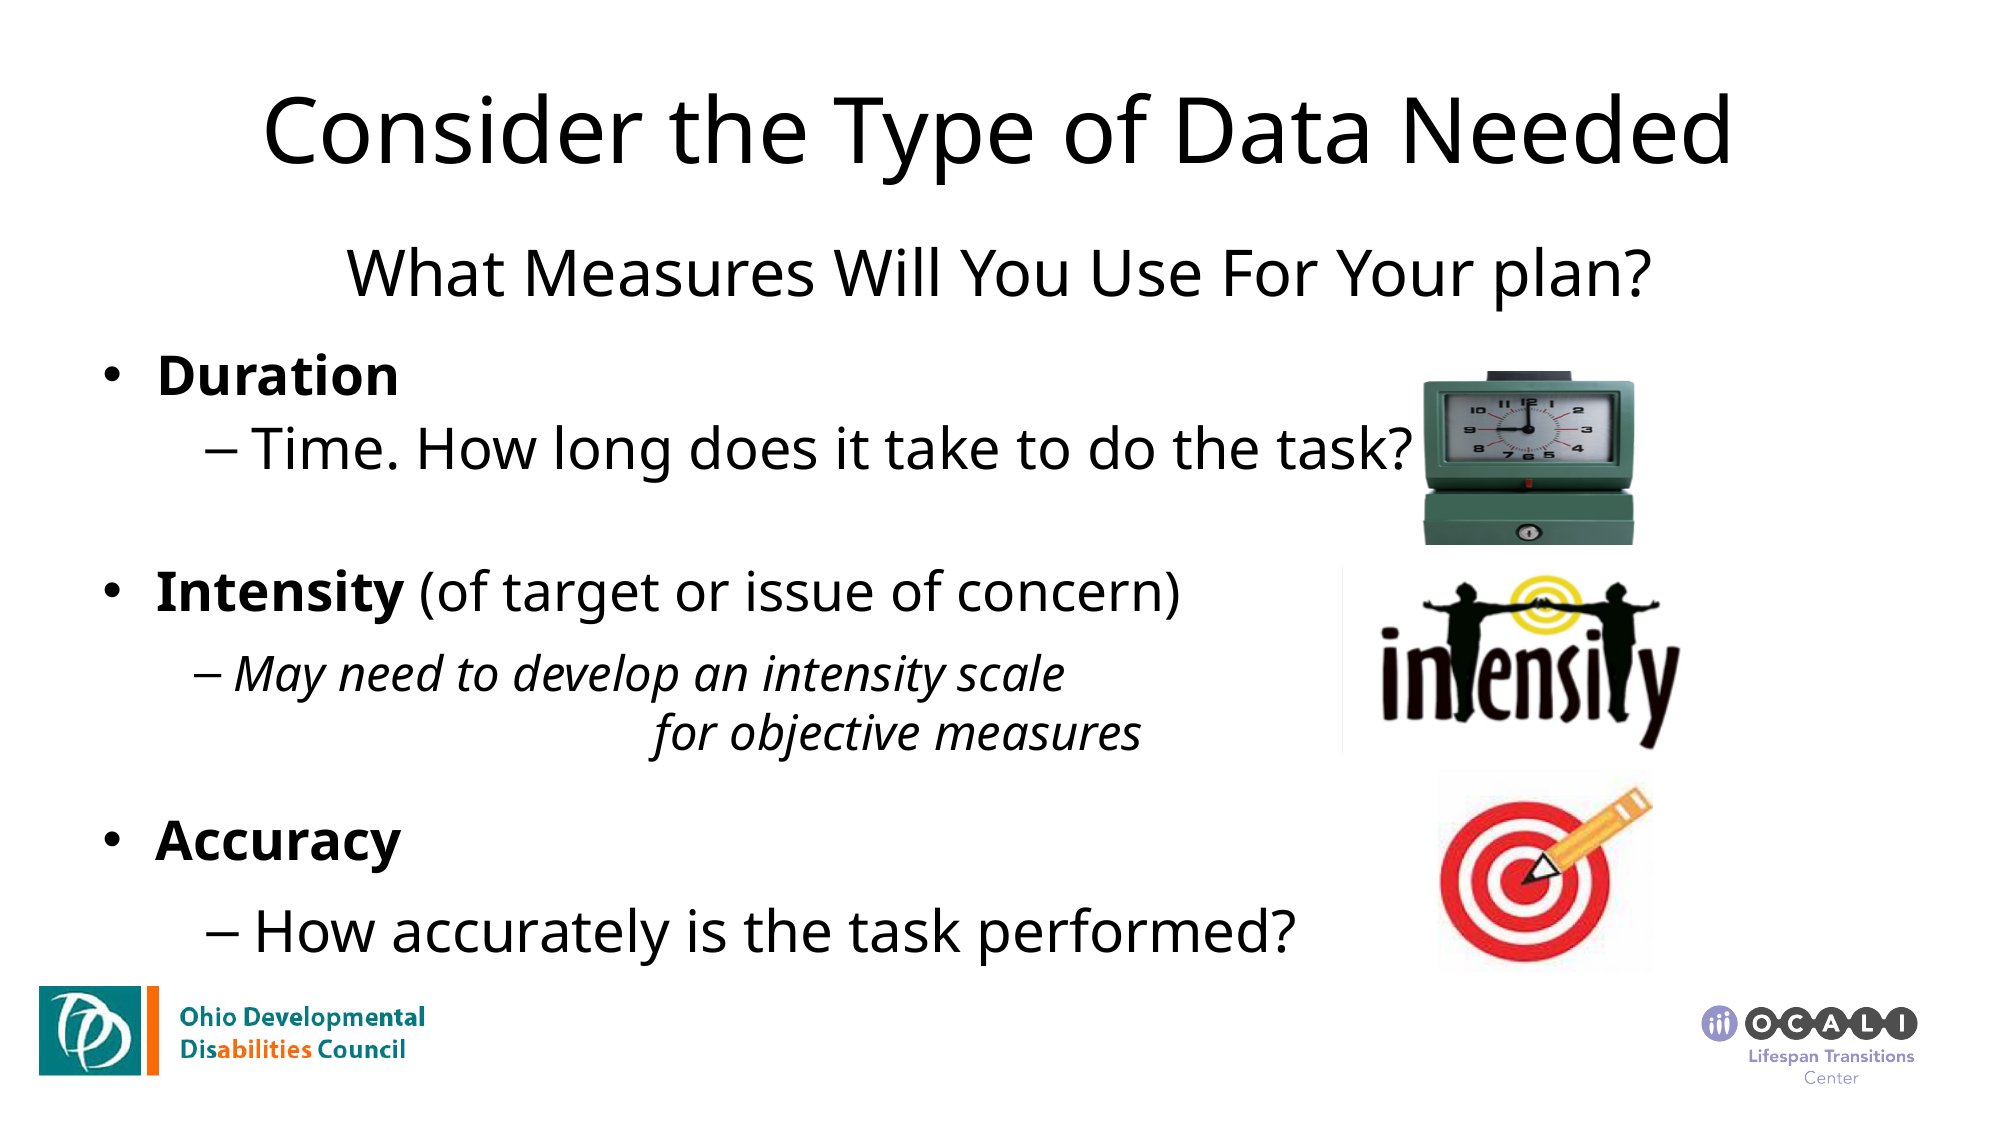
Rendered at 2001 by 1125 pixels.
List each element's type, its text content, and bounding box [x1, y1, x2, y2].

list Duration [87, 333, 1374, 415]
picture [1340, 567, 1713, 753]
title Consider the Type of Data Needed What Measures Will You Use For Your plan? [99, 43, 1900, 339]
picture [1697, 1001, 1923, 1088]
list Accuracy [87, 798, 1374, 880]
picture [1418, 371, 1636, 545]
list How accurately is the task performed? [116, 887, 1346, 986]
picture [1436, 769, 1654, 972]
picture [26, 986, 471, 1085]
list May need to develop an intensity scale for objective measures [116, 634, 1346, 798]
list Intensity (of target or issue of concern) [87, 548, 1374, 630]
list Time. How long does it take to do the task? [116, 404, 1413, 489]
